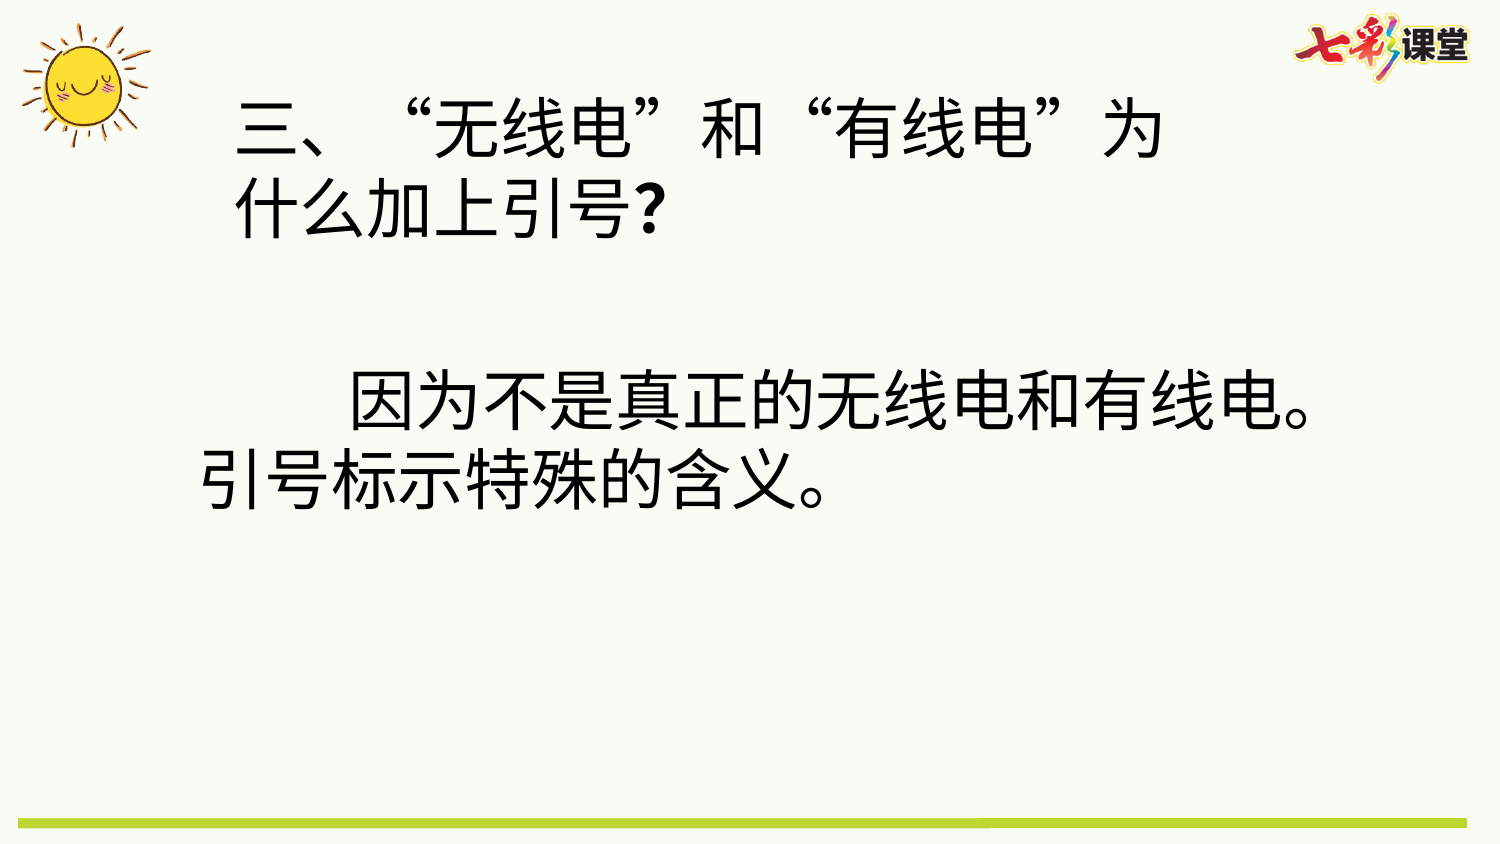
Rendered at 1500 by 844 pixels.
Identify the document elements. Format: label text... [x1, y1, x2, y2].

picture [18, 771, 1467, 844]
picture [0, 0, 173, 172]
picture [1291, 9, 1472, 87]
text_box 三、“无线电”和“有线电”为什么加上引号？ [218, 79, 1235, 254]
text_box 因为不是真正的无线电和有线电。引号标示特殊的含义。 [182, 350, 1353, 526]
